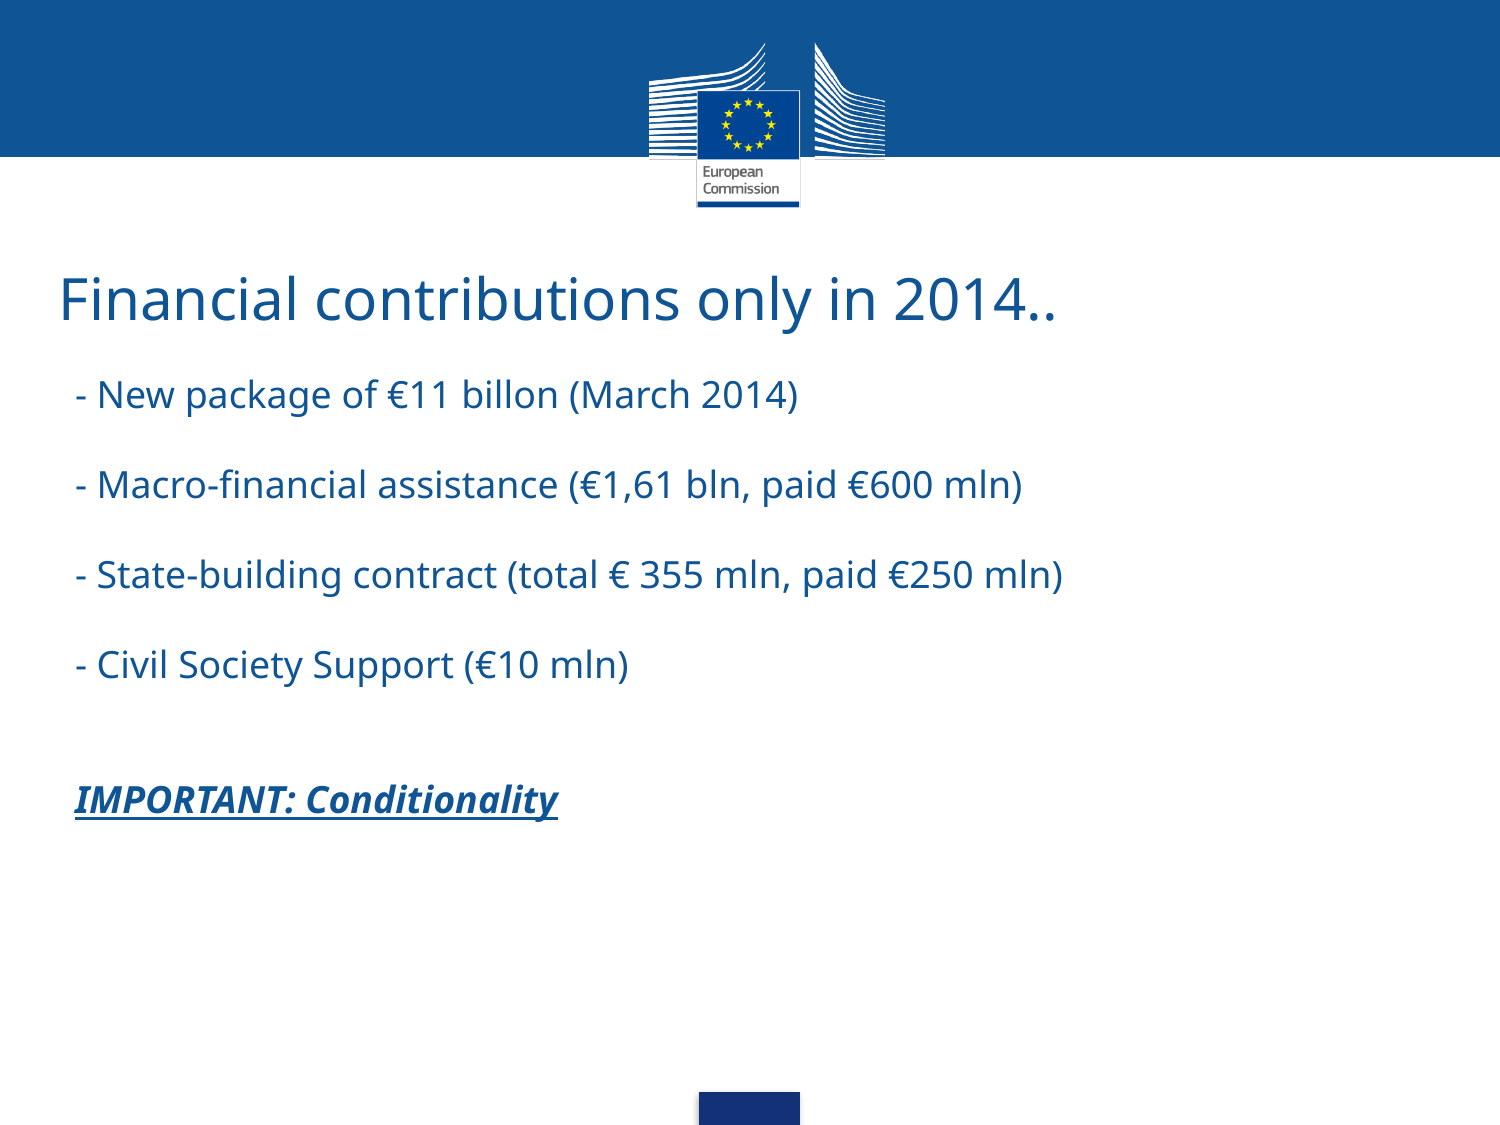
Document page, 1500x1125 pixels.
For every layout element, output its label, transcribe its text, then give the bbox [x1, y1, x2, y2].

title Financial contributions only in 2014.. [0, 219, 1351, 375]
picture [649, 42, 885, 208]
list - New package of €11 billon (March 2014) - Macro-financial assistance (€1,61 bln, paid €600 mln) - State-building contract (total € 355 mln, paid €250 mln) - Civil Society Support (€10 mln) IMPORTANT: Conditionality [74, 325, 1426, 989]
